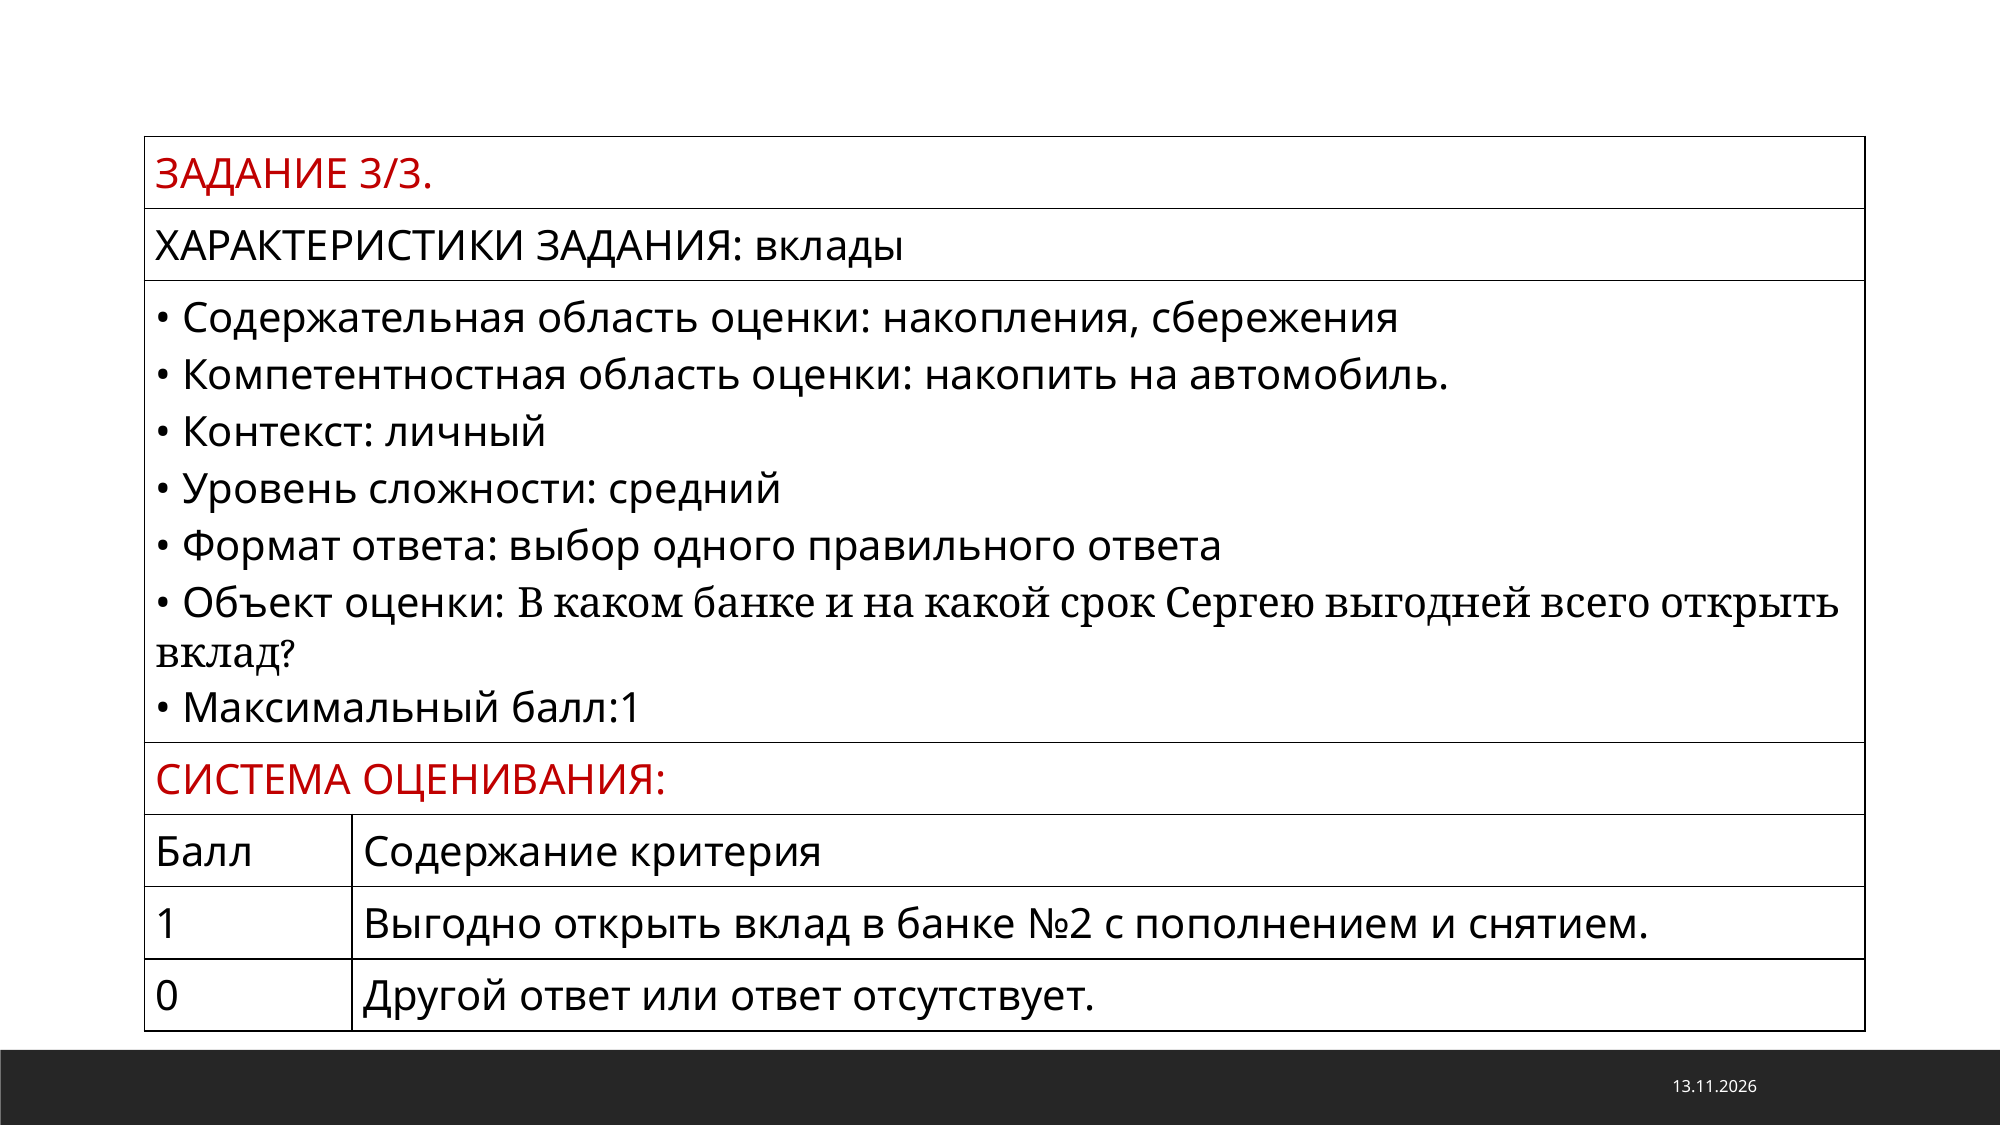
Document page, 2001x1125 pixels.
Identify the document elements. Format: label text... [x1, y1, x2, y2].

table_cell 0 [145, 960, 351, 1030]
table_cell • Содержательная область оценки: накопления, сбережения • Компетентностная область оценки: накопить на автомобиль. • Контекст: личный • Уровень сложности: средний • Формат ответа: выбор одного правильного ответа • Объект оценки: В каком банке и на какой срок Сергею выгодней всего открыть вклад? • Максимальный балл:1 [145, 281, 1864, 742]
table_cell Содержание критерия [353, 815, 1864, 886]
table_cell 1 [145, 887, 351, 958]
table_cell Балл [145, 815, 351, 886]
table_cell СИСТЕМА ОЦЕНИВАНИЯ: [145, 743, 1864, 814]
table_header ЗАДАНИЕ 3/3. [145, 137, 1864, 208]
table_cell Другой ответ или ответ отсутствует. [353, 960, 1864, 1030]
table_cell ХАРАКТЕРИСТИКИ ЗАДАНИЯ: вклады [145, 209, 1864, 280]
table_cell Выгодно открыть вклад в банке №2 с пополнением и снятием. [353, 887, 1864, 958]
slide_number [1348, 1057, 1773, 1118]
